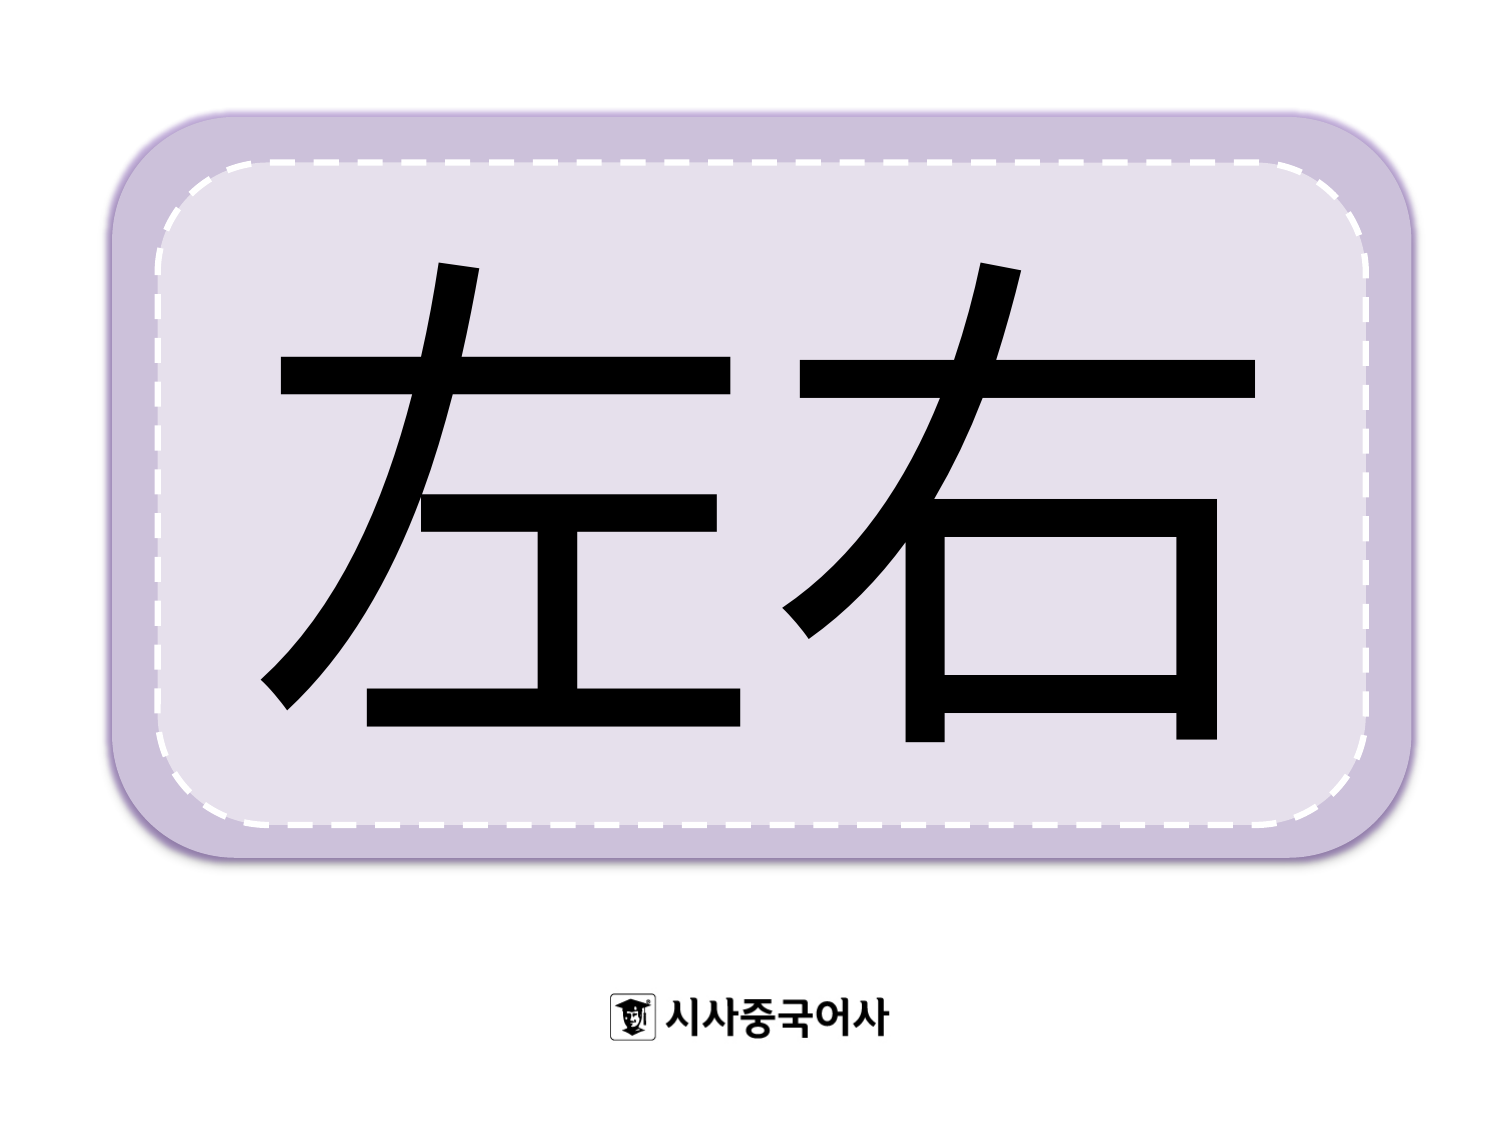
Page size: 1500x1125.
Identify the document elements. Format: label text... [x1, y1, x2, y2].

picture [602, 987, 898, 1047]
text_box 左右 [162, 160, 1371, 824]
